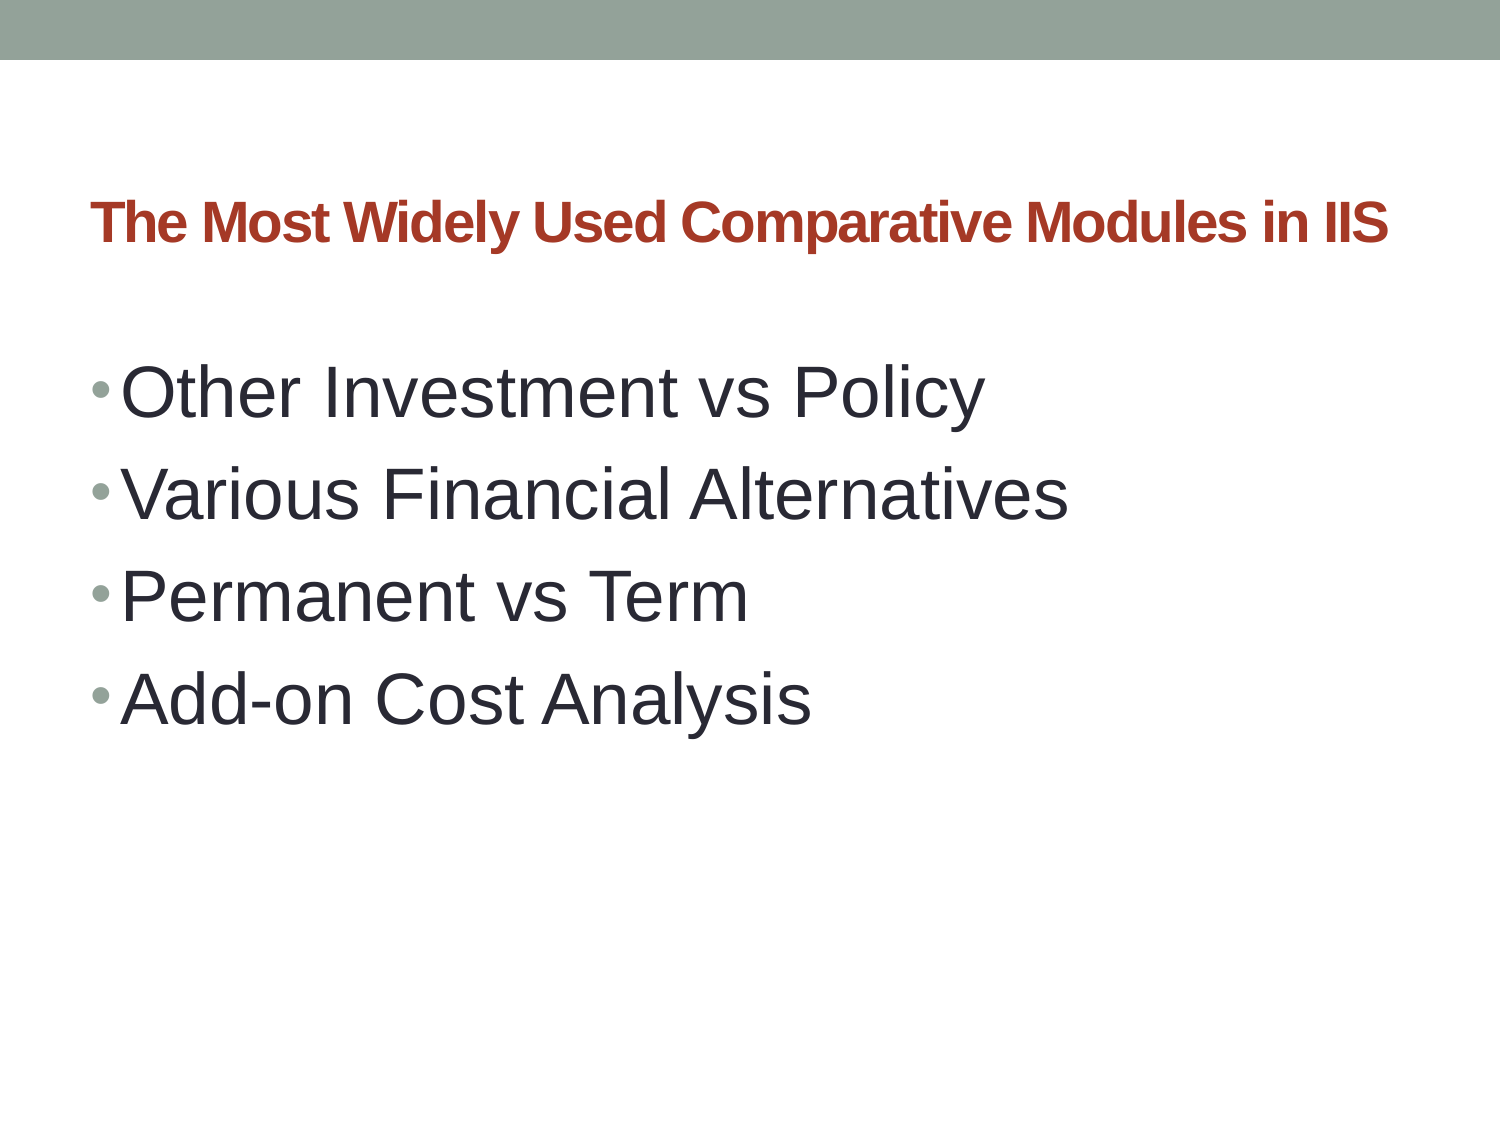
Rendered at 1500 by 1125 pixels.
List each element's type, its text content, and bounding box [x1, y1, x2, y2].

list Other Investment vs Policy Various Financial Alternatives Permanent vs Term Add-on Cost Analysis [75, 262, 1425, 1063]
title The Most Widely Used Comparative Modules in IIS [75, 137, 1425, 262]
